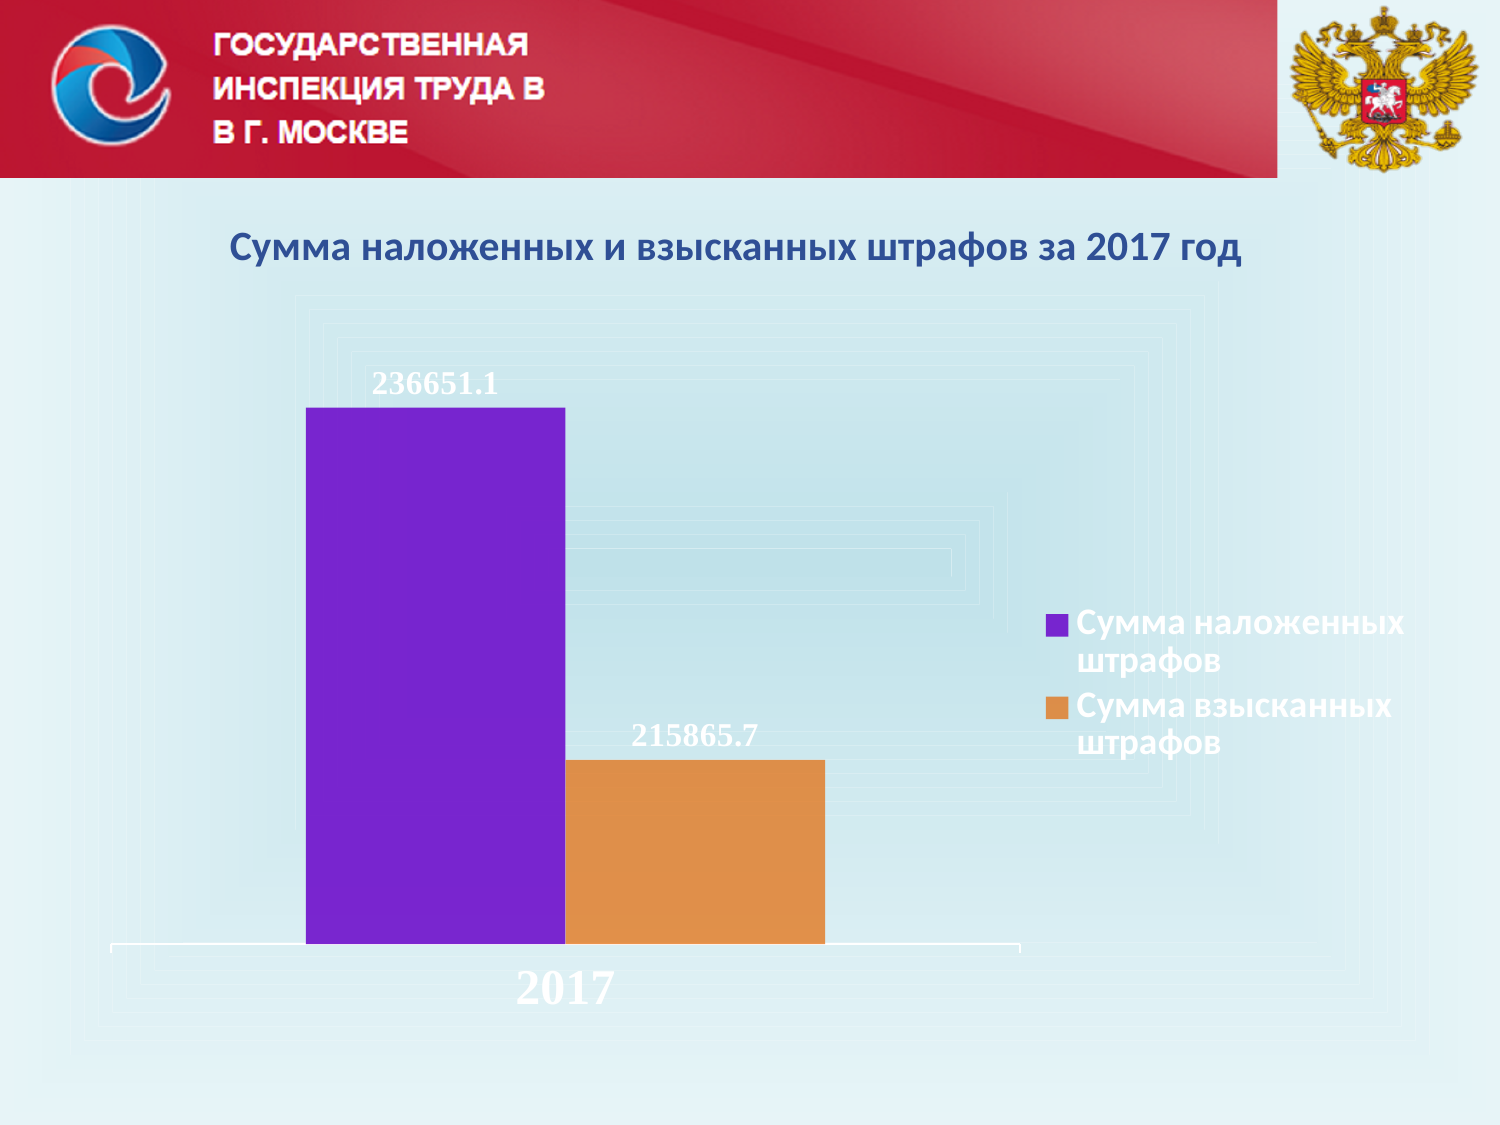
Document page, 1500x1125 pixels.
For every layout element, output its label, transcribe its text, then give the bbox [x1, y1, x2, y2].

picture [0, 0, 1500, 188]
chart [81, 327, 1430, 1044]
subtitle Сумма наложенных и взысканных штрафов за 2017 год [152, 210, 1320, 324]
